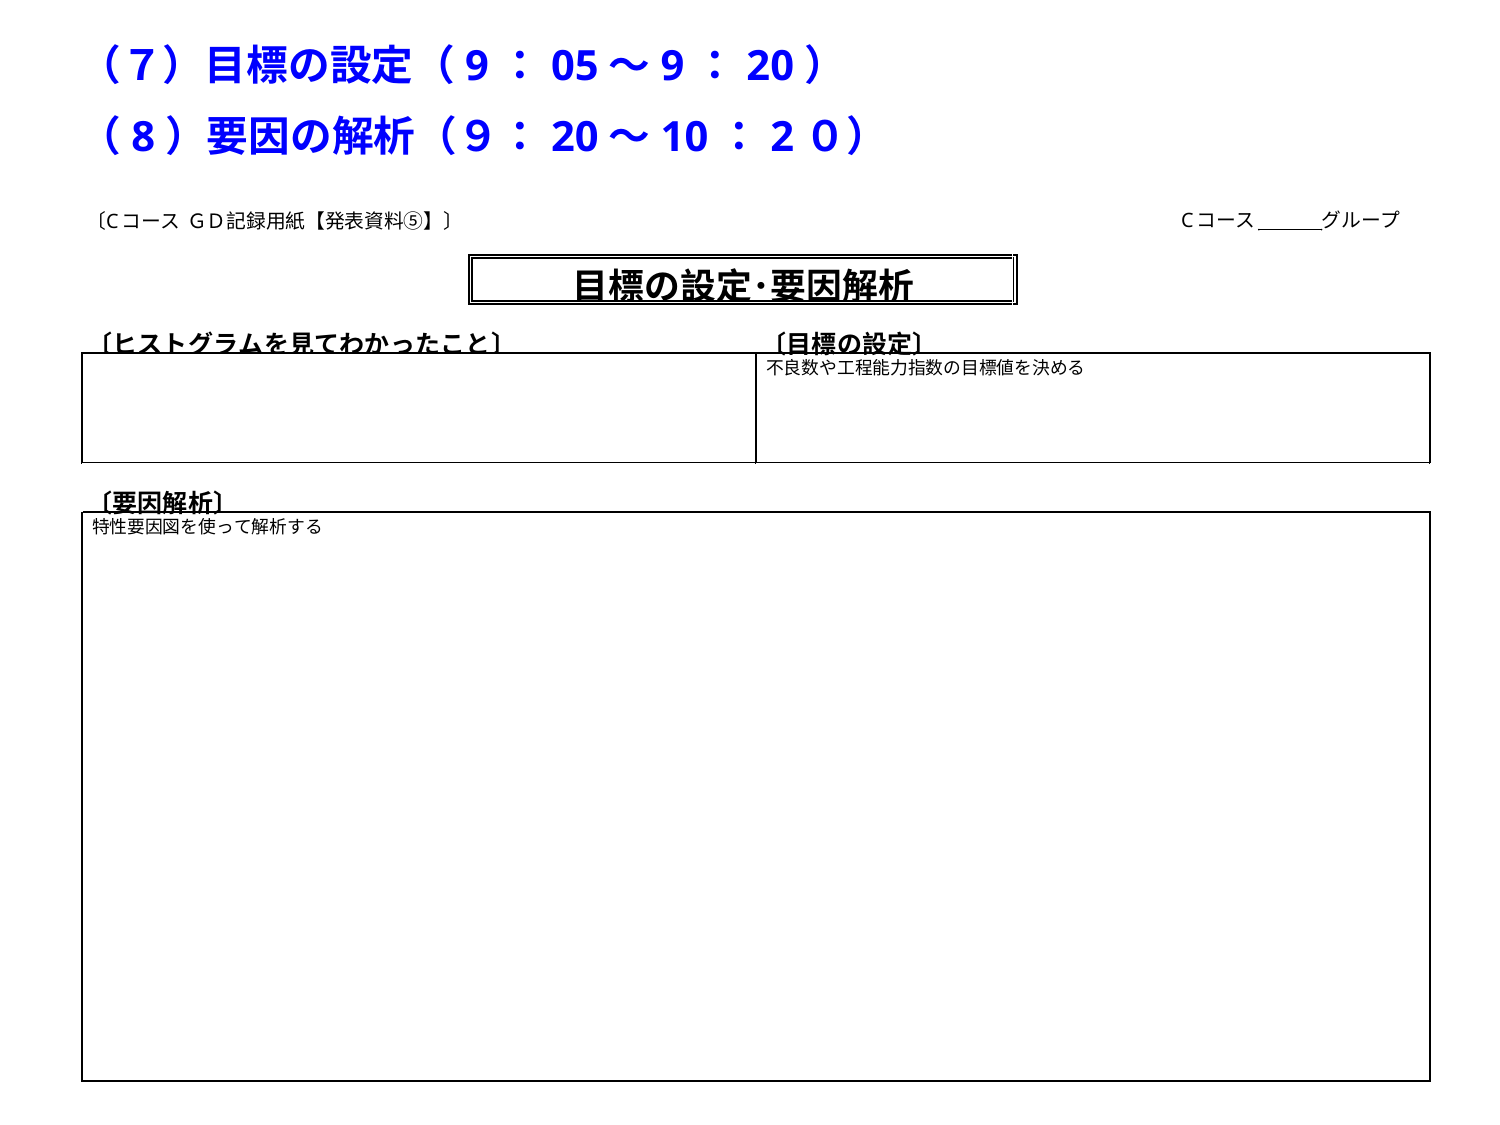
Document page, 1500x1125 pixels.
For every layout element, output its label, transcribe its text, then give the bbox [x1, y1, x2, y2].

picture [64, 184, 1447, 1095]
text_box （７）目標の設定（9：05～9：20） （8）要因の解析（９：20～10：2０） [64, 31, 1400, 167]
